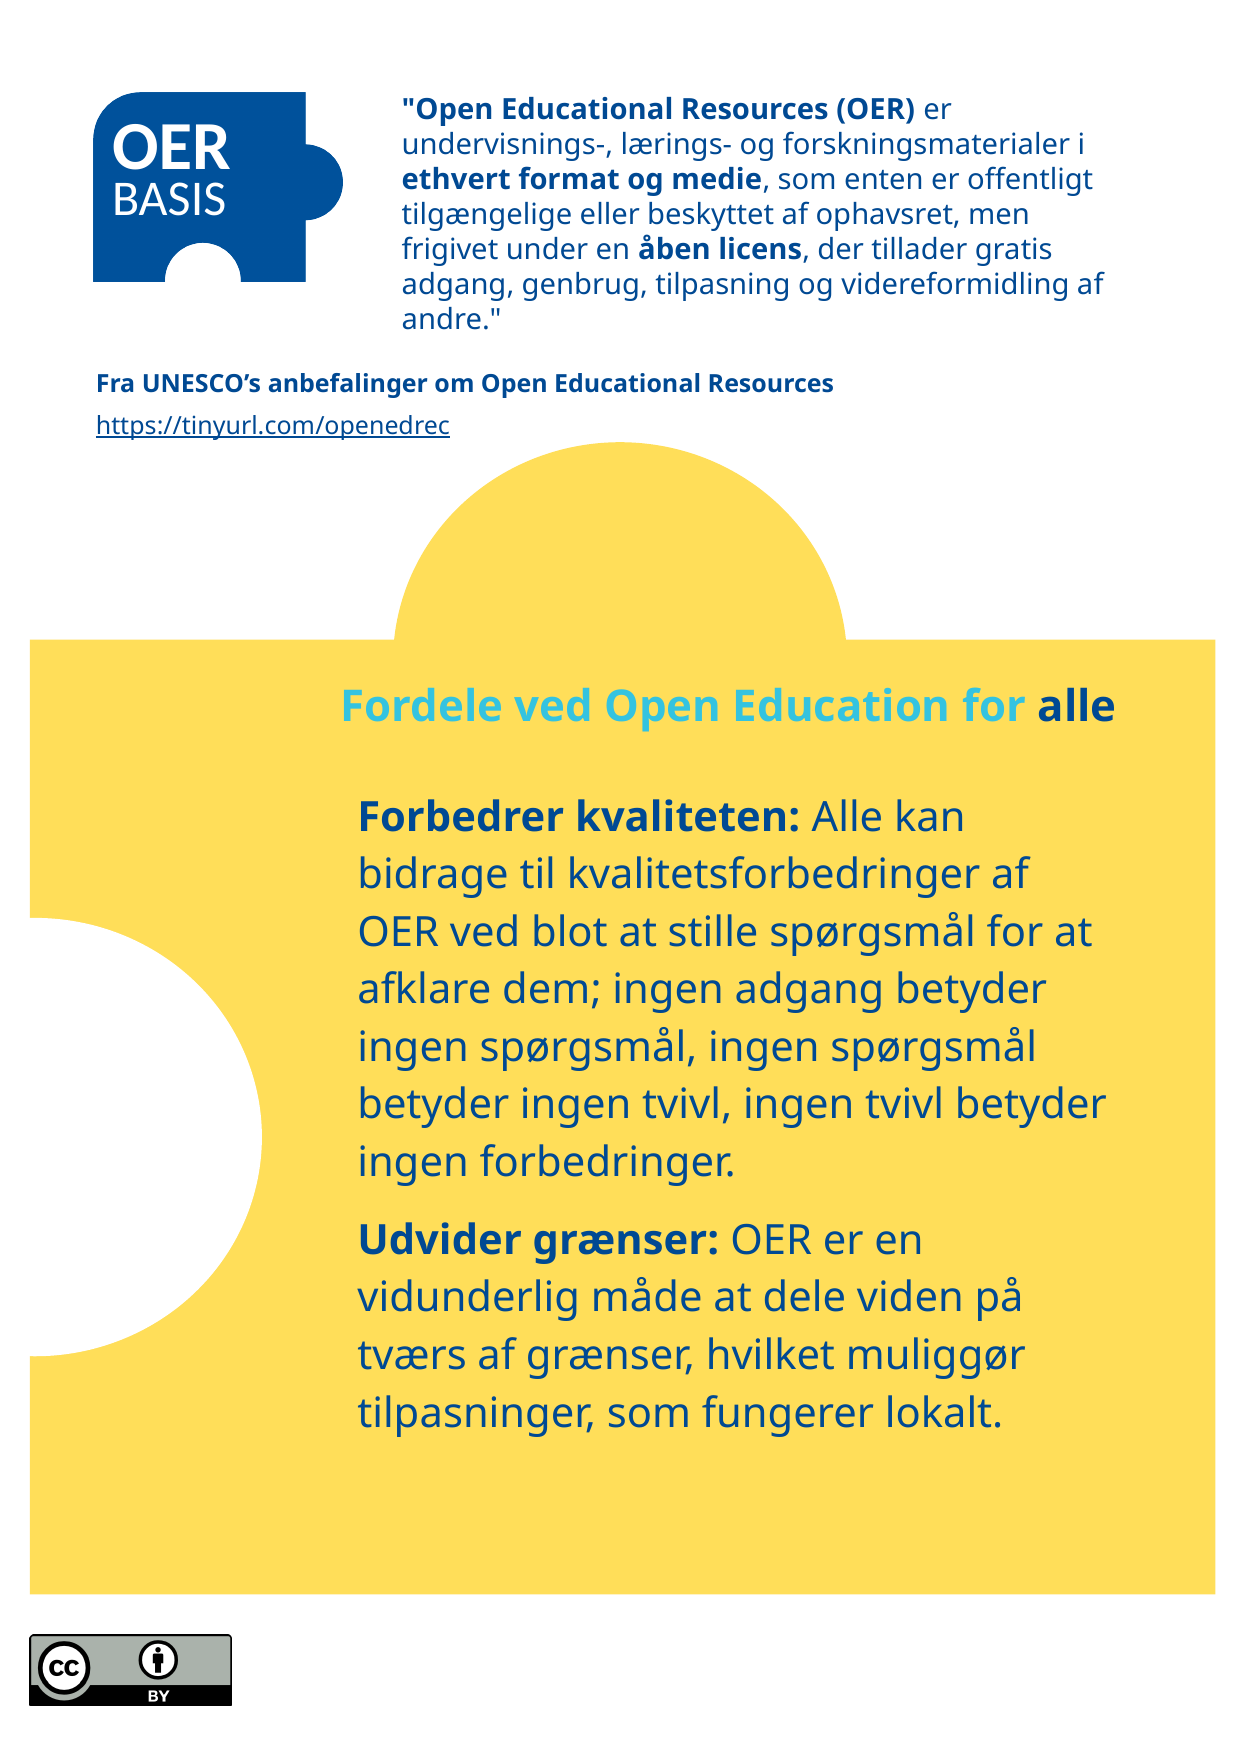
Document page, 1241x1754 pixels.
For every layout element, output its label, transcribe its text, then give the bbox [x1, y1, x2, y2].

picture [93, 92, 343, 282]
text_box [0, 917, 262, 1357]
text_box [29, 639, 1216, 1595]
text_box [29, 29, 1216, 639]
text_box [393, 453, 848, 672]
text_box Forbedrer kvaliteten: Alle kan bidrage til kvalitetsforbedringer af OER ved blot at stille spørgsmål for at afklare dem; ingen adgang betyder ingen spørgsmål, ingen spørgsmål betyder ingen tvivl, ingen tvivl betyder ingen forbedringer. Udvider grænser: OER er en vidunderlig måde at dele viden på tværs af grænser, hvilket muliggør tilpasninger, som fungerer lokalt. [342, 766, 1126, 1451]
text_box Fordele ved Open Education for alle [325, 672, 1208, 783]
text_box Fra UNESCO’s anbefalinger om Open Educational Resources https://tinyurl.com/openedrec [80, 365, 1165, 453]
text_box "Open Educational Resources (OER) er undervisnings-, lærings- og forskningsmaterialer i ethvert format og medie, som enten er offentligt tilgængelige eller beskyttet af ophavsret, men frigivet under en åben licens, der tillader gratis adgang, genbrug, tilpasning og videreformidling af andre." [386, 75, 1147, 350]
picture [29, 1634, 233, 1706]
